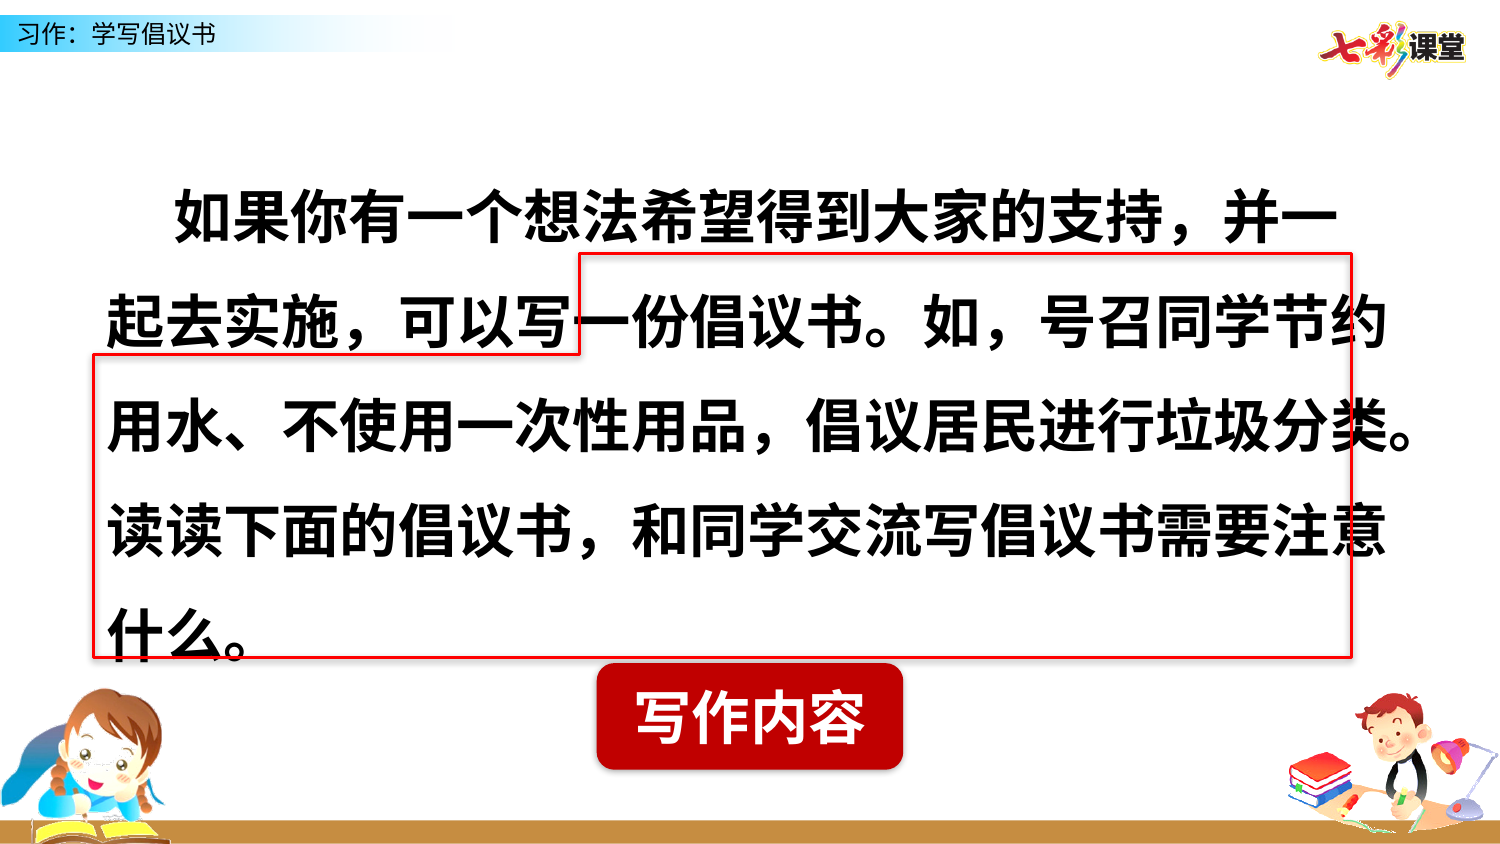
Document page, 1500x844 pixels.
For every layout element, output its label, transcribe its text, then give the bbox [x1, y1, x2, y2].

text_box [93, 253, 1352, 659]
picture [1316, 20, 1468, 80]
text_box 如果你有一个想法希望得到大家的支持，并一起去实施，可以写一份倡议书。如，号召同学节约用水、不使用一次性用品，倡议居民进行垃圾分类。读读下面的倡议书，和同学交流写倡议书需要注意什么。 [92, 137, 1408, 677]
picture [1284, 648, 1500, 844]
text_box 写作内容 [595, 662, 905, 771]
picture [0, 648, 180, 844]
